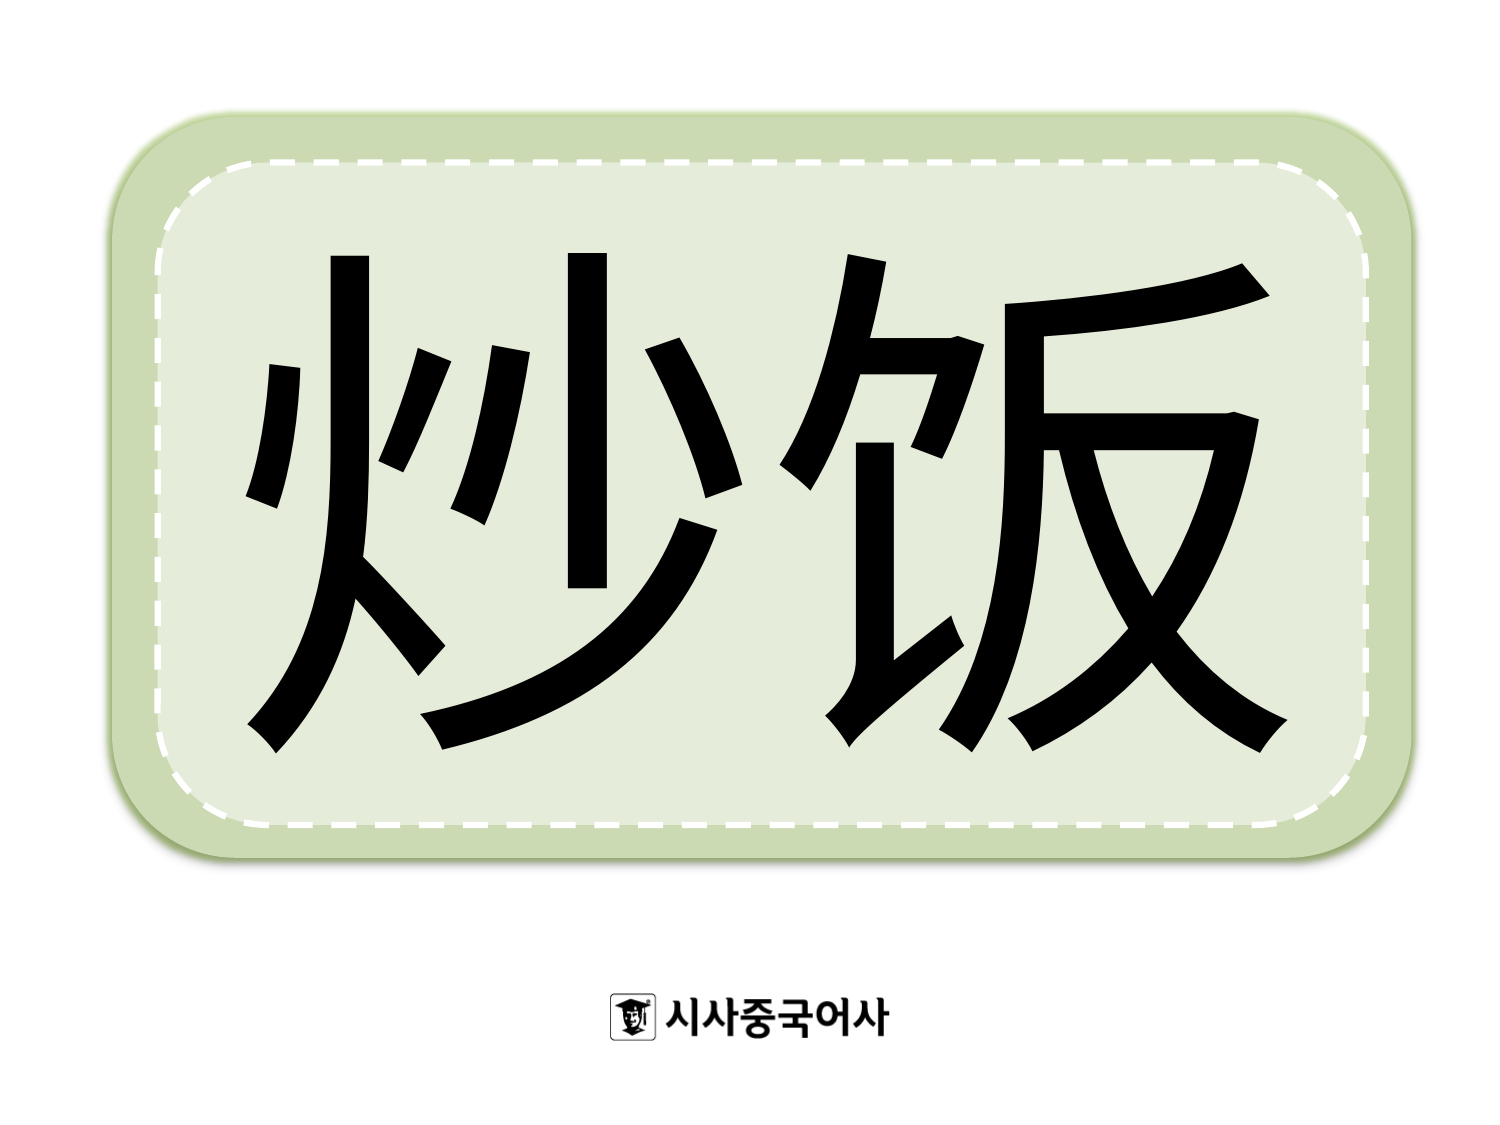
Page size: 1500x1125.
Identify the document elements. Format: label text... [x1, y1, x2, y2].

picture [602, 987, 898, 1047]
text_box 炒饭 [162, 160, 1371, 824]
